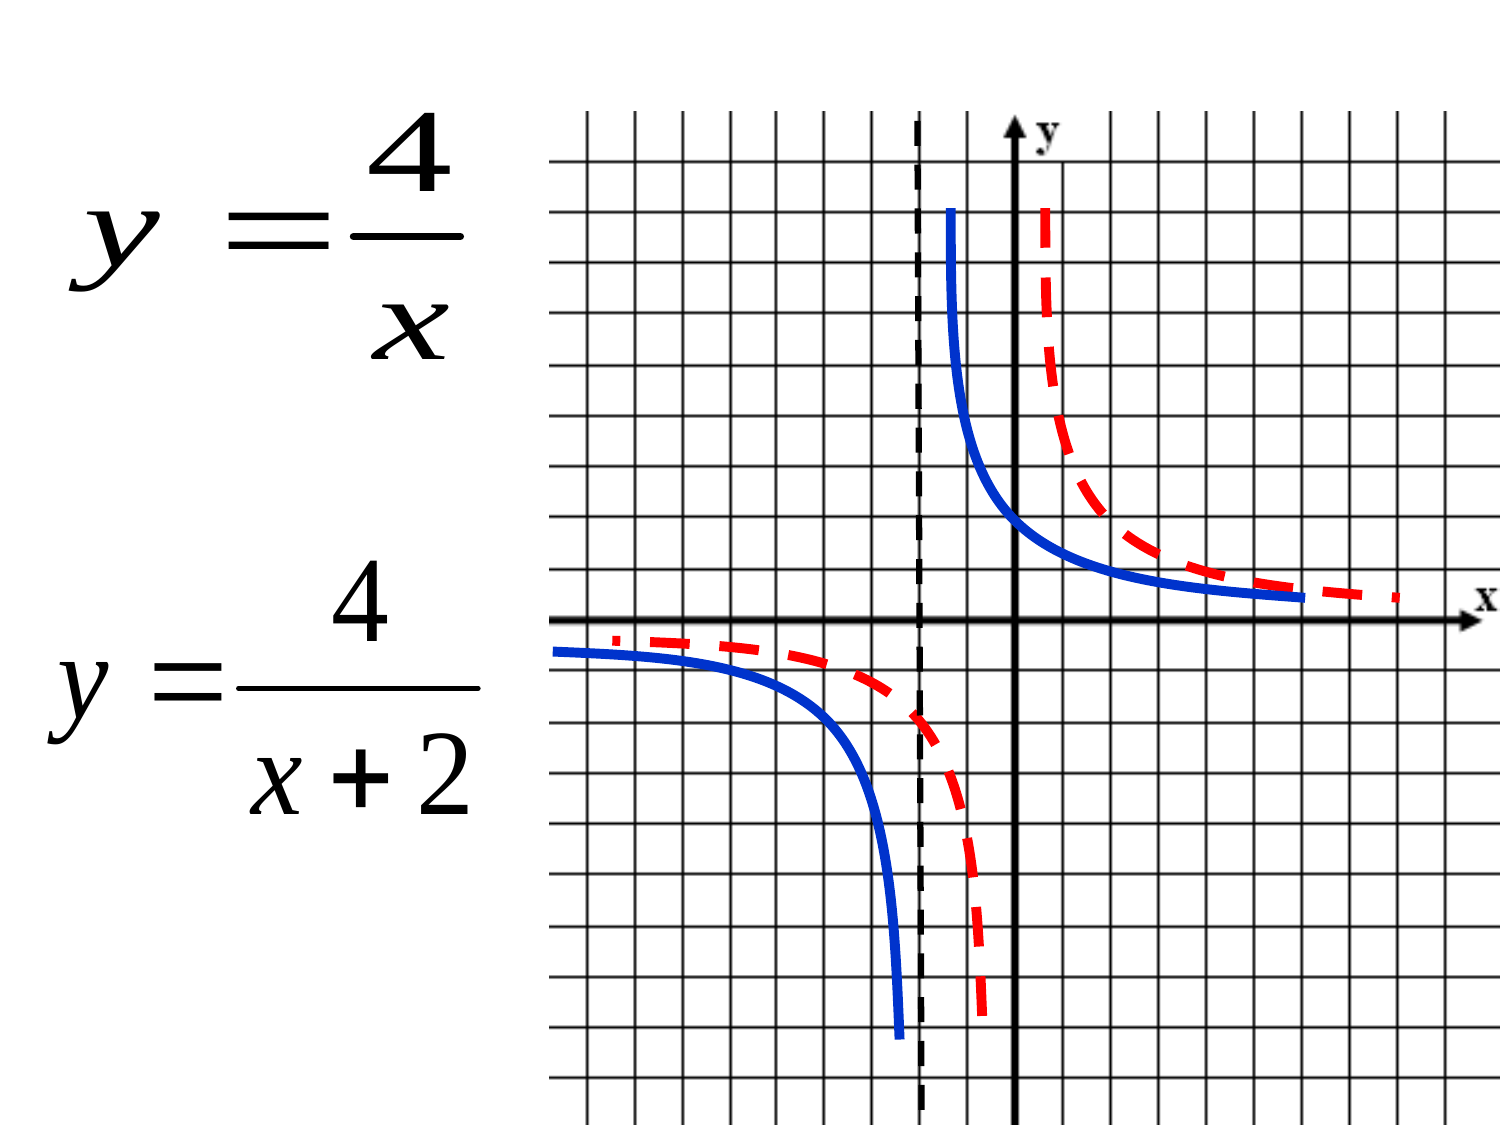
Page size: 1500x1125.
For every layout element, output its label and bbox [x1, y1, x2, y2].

text_box [40, 77, 503, 386]
list [548, 110, 1500, 1125]
text_box [29, 525, 502, 842]
